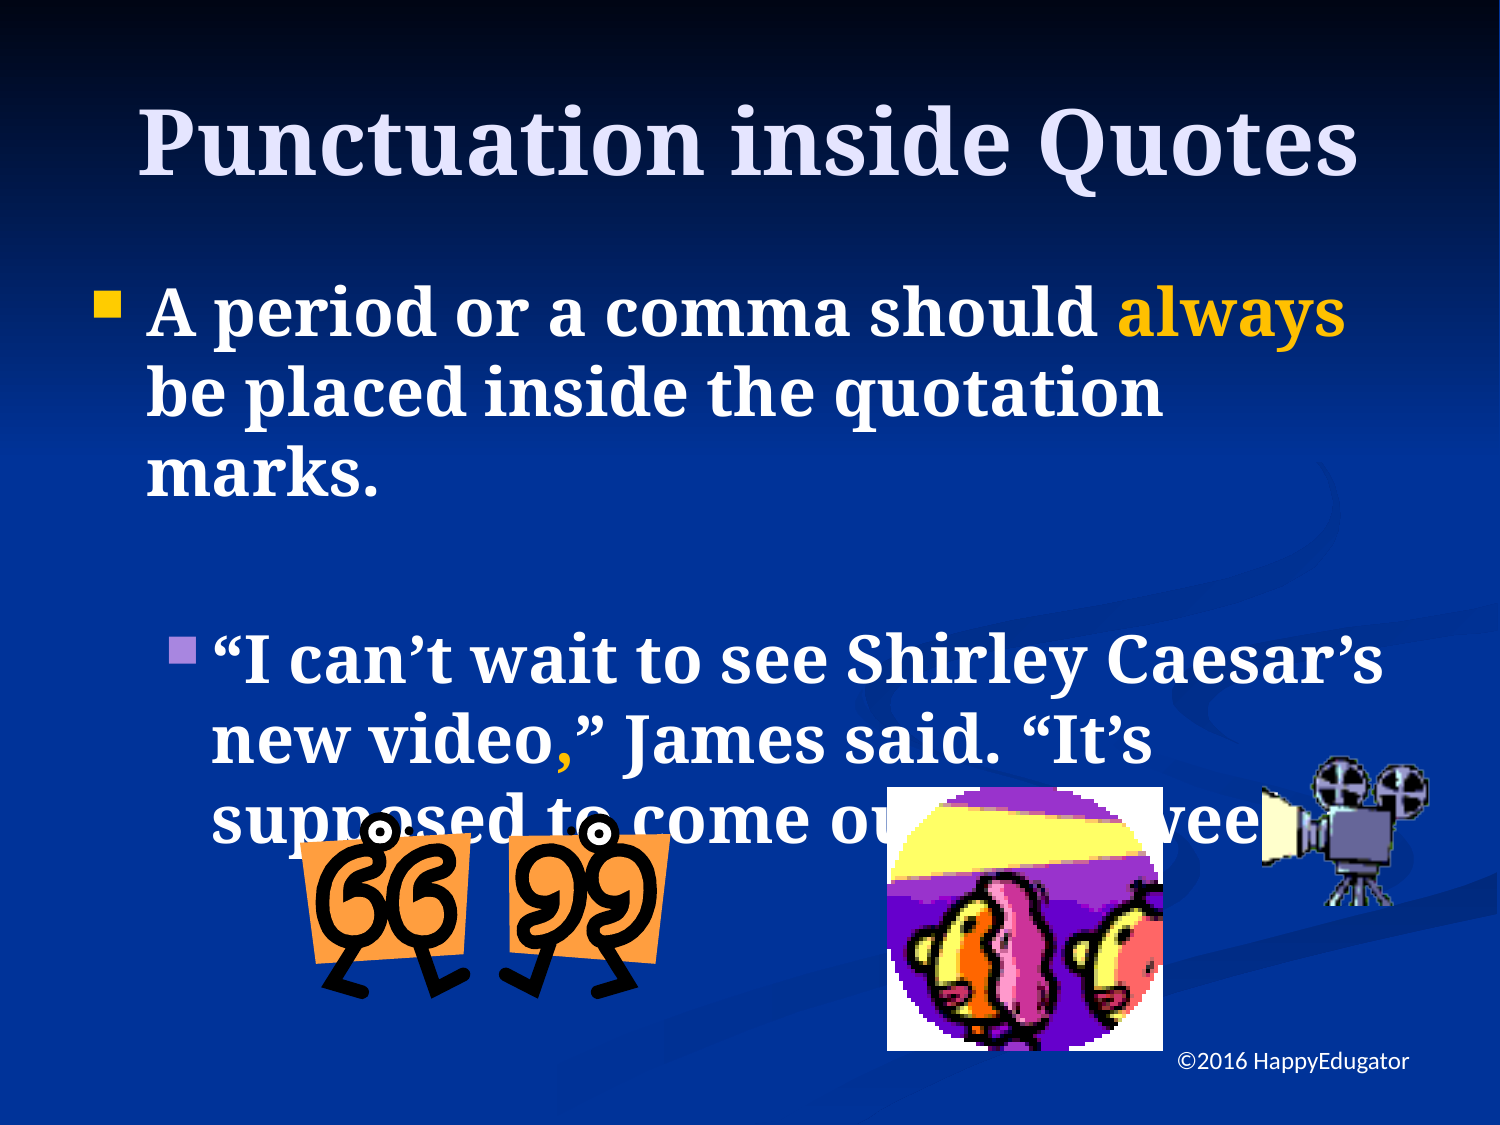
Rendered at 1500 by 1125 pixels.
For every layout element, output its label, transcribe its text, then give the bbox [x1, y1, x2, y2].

text_box ©2016 HappyEdugator [937, 1037, 1425, 1083]
picture [299, 811, 671, 1000]
title Punctuation inside Quotes [74, 44, 1426, 233]
picture [1262, 749, 1438, 907]
picture [887, 787, 1163, 1051]
list A period or a comma should always be placed inside the quotation marks. “I can’t wait to see Shirley Caesar’s new video,” James said. “It’s supposed to come out next week.” [74, 262, 1426, 1006]
